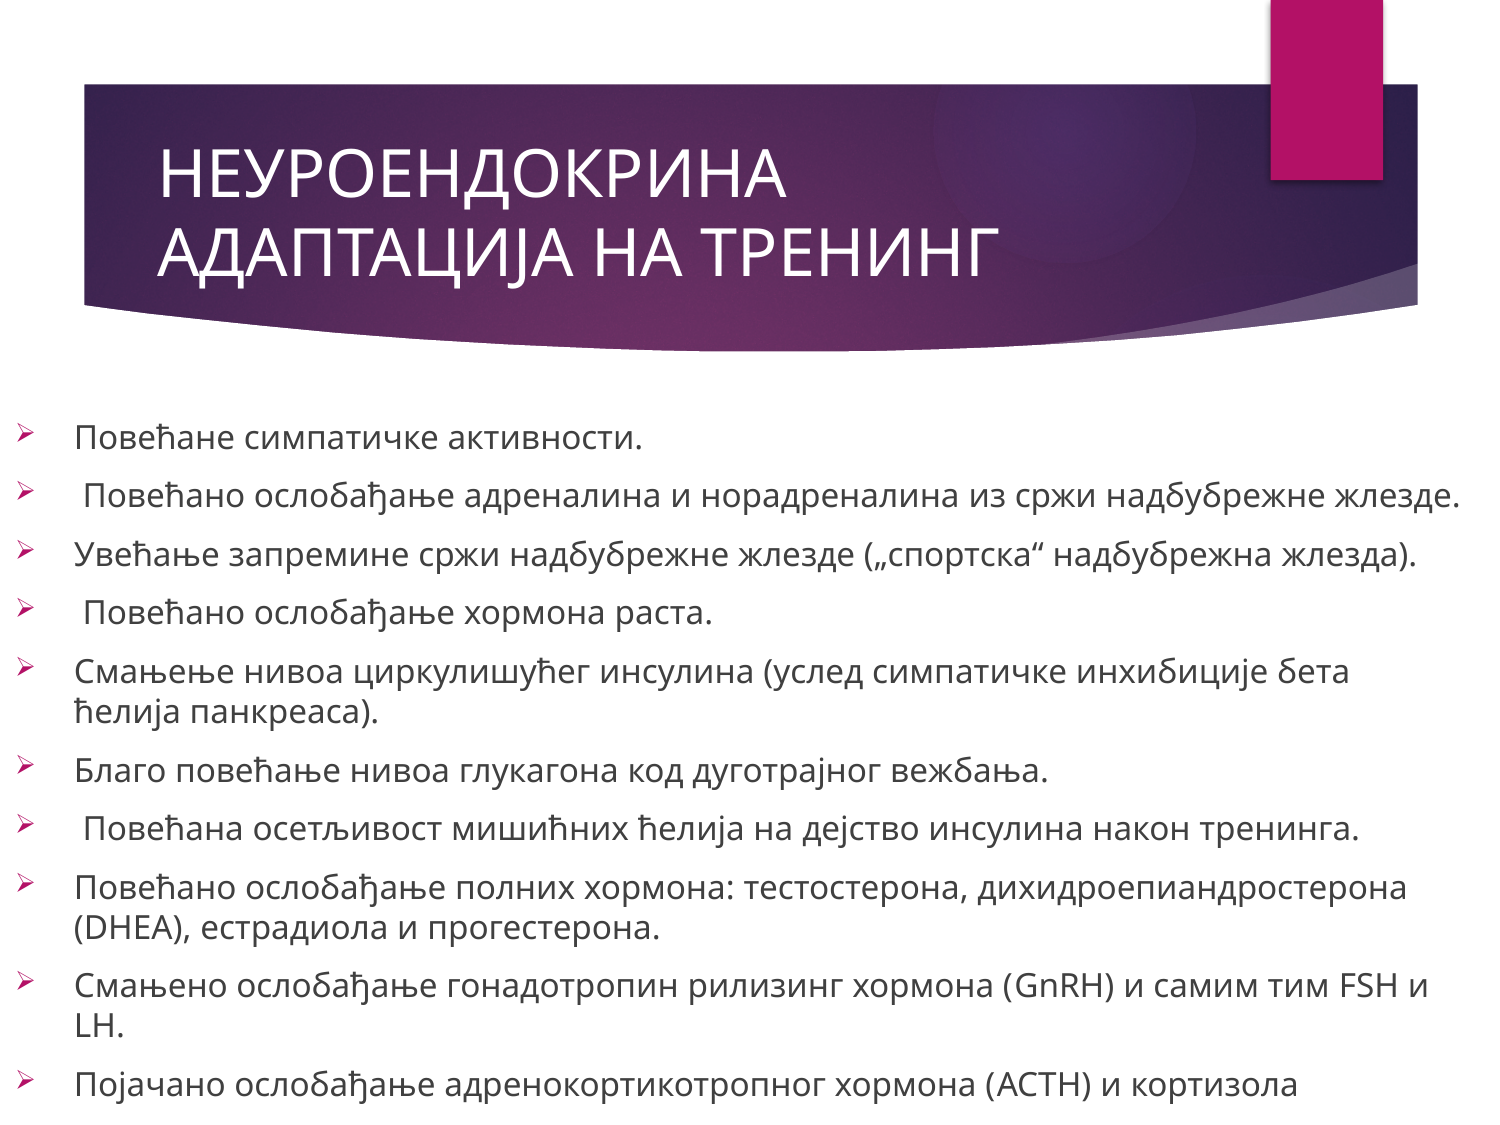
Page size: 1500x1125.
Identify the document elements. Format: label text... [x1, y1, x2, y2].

title НЕУРОЕНДОКРИНА АДАПТАЦИЈА НА ТРЕНИНГ [142, 152, 1183, 269]
list Повећане симпатичке активности. Повећано ослобађање адреналина и норадреналина из сржи надбубрежне жлезде. Увећање запремине сржи надбубрежне жлезде („спортска“ надбубрежна жлезда). Повећано ослобађање хормона раста. Смањење нивоа циркулишућег инсулина (услед симпатичке инхибиције бета ћелија панкреаса). Благо повећање нивоа глукагона код дуготрајног вежбања. Повећана осетљивост мишићних ћелија на дејство инсулина након тренинга. Повећано ослобађање полних хормона: тестостерона, дихидроепиандростерона (DHEA), естрадиола и прогестерона. Смањено ослобађање гонадотропин рилизинг хормона (GnRH) и самим тим FSH и LH. Појачано ослобађање адренокортикотропног хормона (ACTH) и кортизола [0, 408, 1483, 1125]
